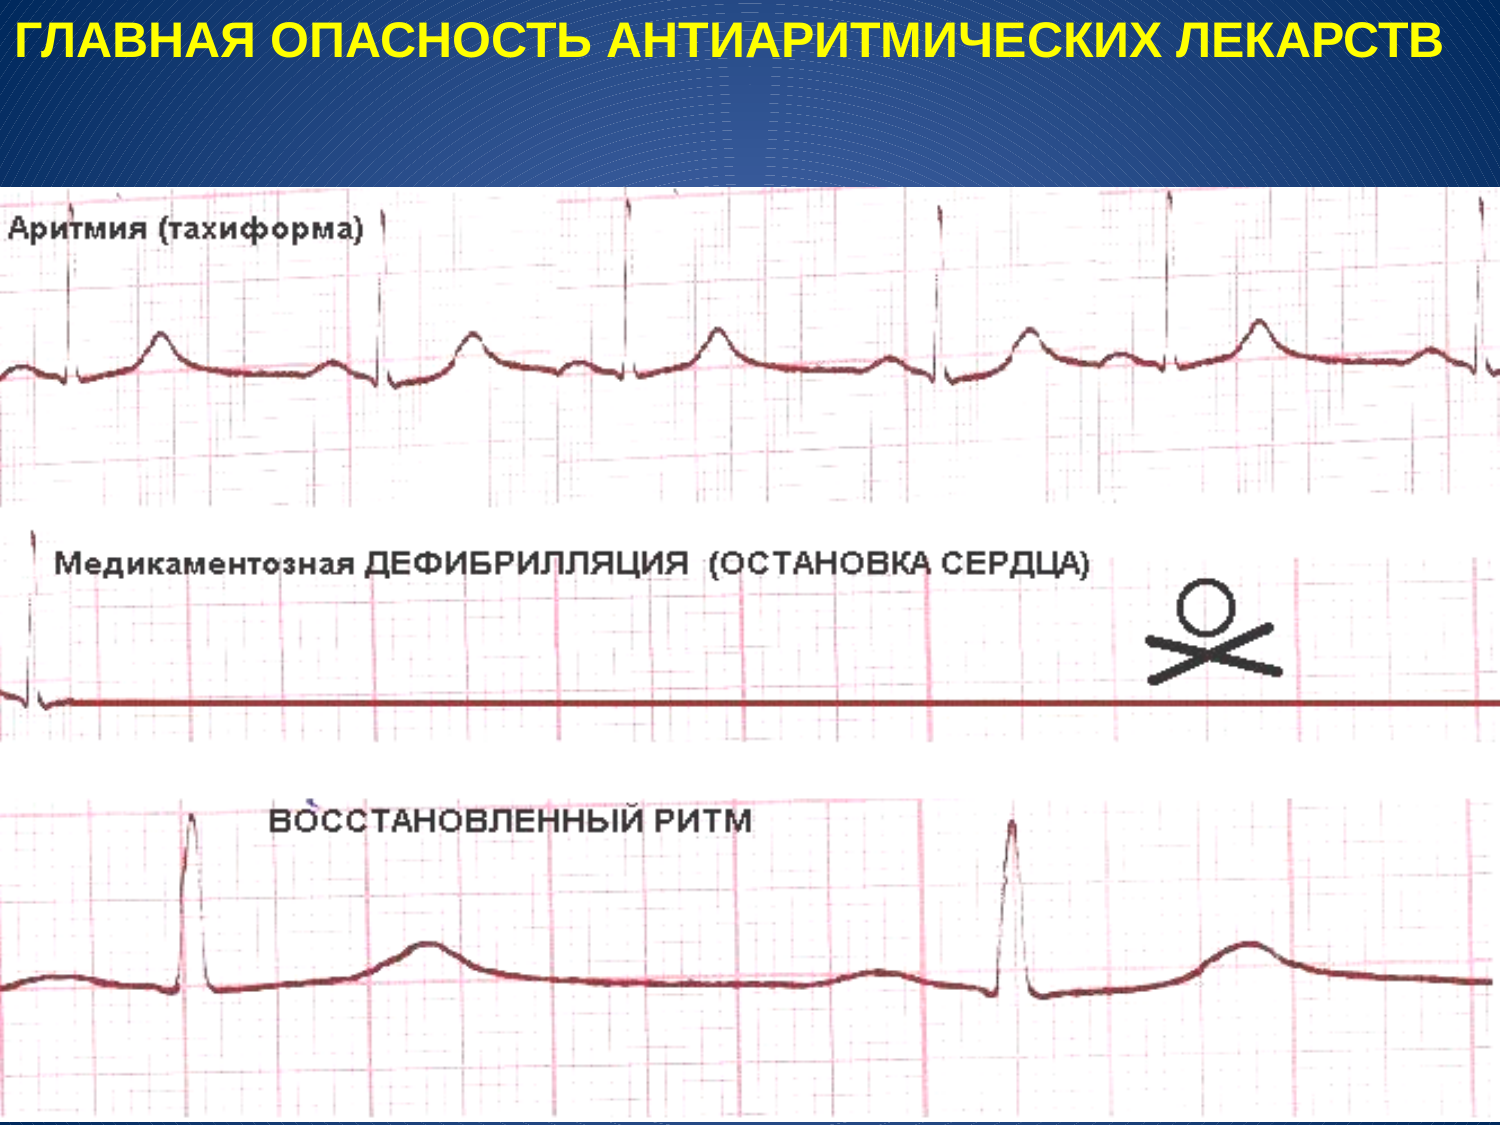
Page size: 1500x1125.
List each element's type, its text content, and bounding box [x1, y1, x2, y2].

text_box ГЛАВНАЯ ОПАСНОСТЬ АНТИАРИТМИЧЕСКИХ ЛЕКАРСТВ [0, 0, 1500, 75]
picture [0, 187, 1500, 1123]
